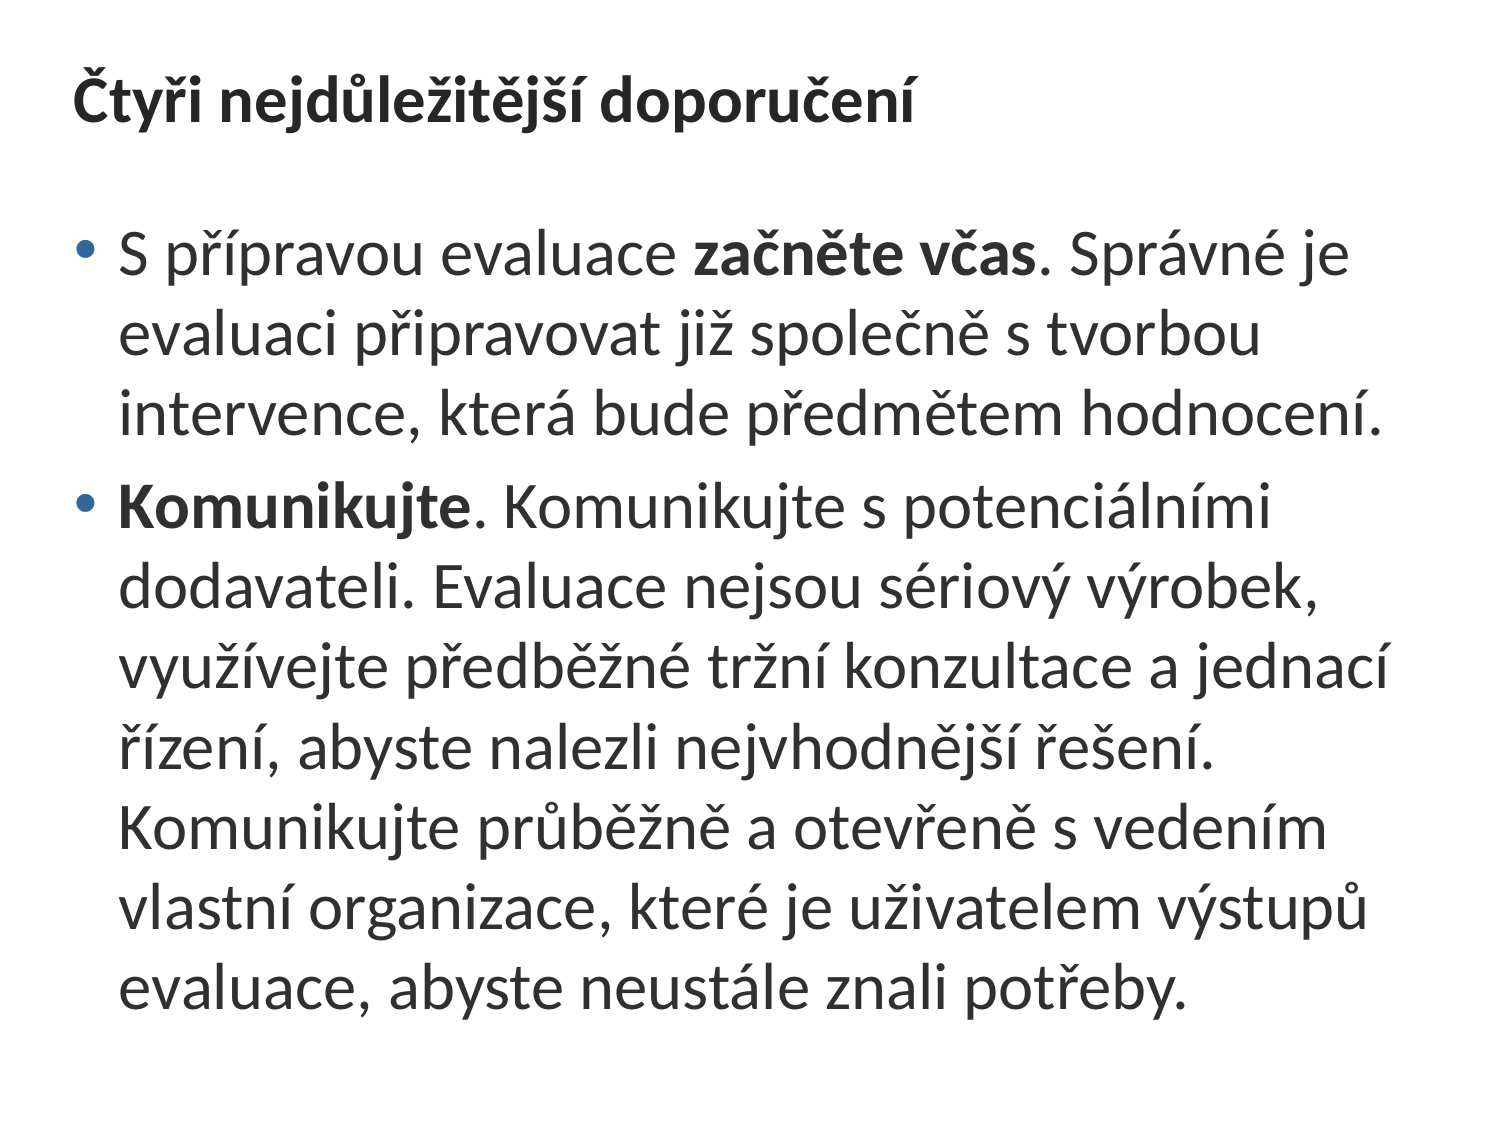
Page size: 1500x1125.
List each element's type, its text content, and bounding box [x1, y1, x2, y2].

list S přípravou evaluace začněte včas. Správné je evaluaci připravovat již společně s tvorbou intervence, která bude předmětem hodnocení. Komunikujte. Komunikujte s potenciálními dodavateli. Evaluace nejsou sériový výrobek, využívejte předběžné tržní konzultace a jednací řízení, abyste nalezli nejvhodnější řešení. Komunikujte průběžně a otevřeně s vedením vlastní organizace, které je uživatelem výstupů evaluace, abyste neustále znali potřeby. [58, 160, 1429, 1071]
title Čtyři nejdůležitější doporučení [58, 54, 1429, 144]
